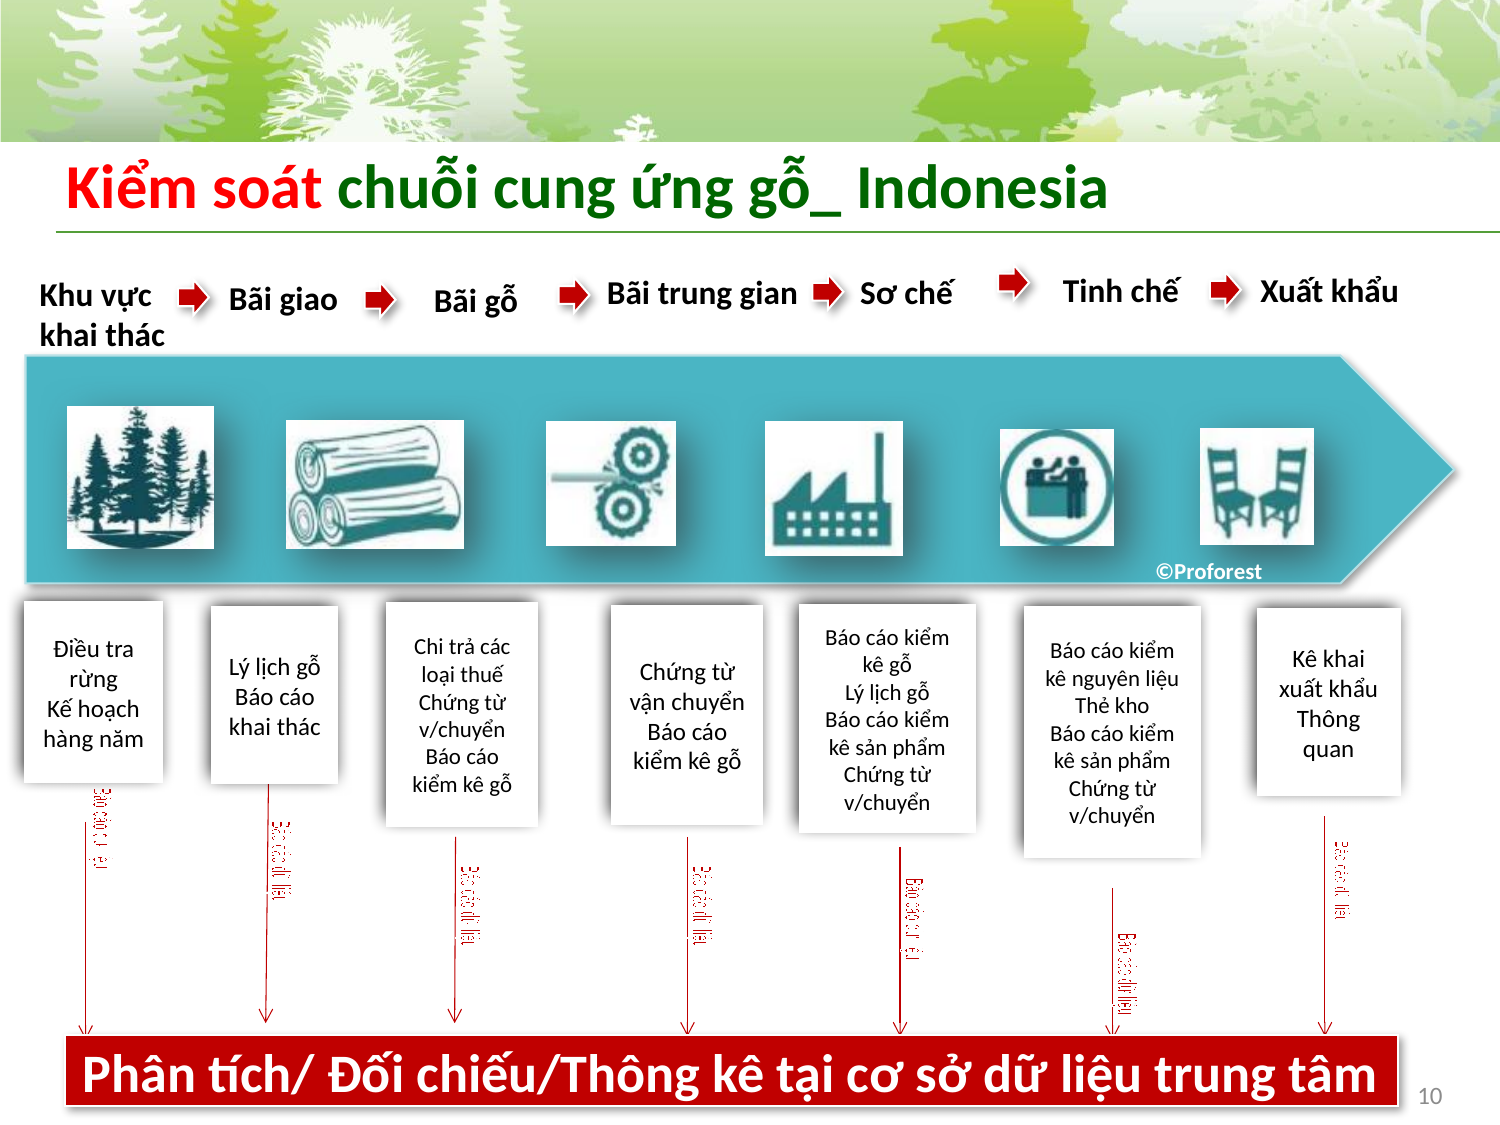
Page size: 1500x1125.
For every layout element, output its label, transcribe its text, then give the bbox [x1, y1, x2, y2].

title Kiểm soát chuỗi cung ứng gỗ_ Indonesia [51, 139, 1346, 237]
text_box Báo cáo dữ liệu [692, 889, 713, 908]
text_box Khu vực khai thác [24, 265, 181, 361]
text_box Báo cáo dữ liệu [1331, 904, 1351, 922]
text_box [265, 765, 269, 1024]
text_box [557, 274, 591, 316]
text_box Phân tích/ Đối chiếu/Thông kê tại cơ sở dữ liệu trung tâm [64, 1034, 1399, 1107]
text_box Báo cáo dữ liệu [692, 929, 713, 947]
text_box Tinh chế [1048, 261, 1195, 317]
text_box Báo cáo dữ liệu [904, 878, 925, 899]
text_box Báo cáo dữ liệu [271, 866, 292, 881]
text_box Chi trả các loại thuế Chứng từ v/chuyển Báo cáo kiểm kê gỗ [386, 602, 538, 827]
text_box Báo cáo kiểm kê gỗ Lý lịch gỗ Báo cáo kiểm kê sản phẩm Chứng từ v/chuyển [799, 604, 976, 833]
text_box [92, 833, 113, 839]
text_box ©Proforest [1140, 584, 1349, 592]
text_box Báo cáo dữ liệu [1117, 933, 1138, 954]
text_box Điều tra rừng Kế hoạch hàng năm [24, 601, 163, 783]
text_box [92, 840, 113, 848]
text_box Chứng từ vận chuyển Báo cáo kiểm kê gỗ [611, 605, 763, 825]
text_box Bãi gỗ [418, 271, 534, 327]
text_box Báo cáo dữ liệu [460, 866, 481, 886]
text_box Báo cáo dữ liệu [271, 884, 292, 902]
text_box Sơ chế [845, 263, 968, 319]
text_box [997, 261, 1031, 304]
text_box [176, 276, 211, 319]
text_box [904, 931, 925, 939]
text_box Báo cáo dữ liệu [92, 790, 113, 808]
text_box Báo cáo dữ liệu [92, 854, 113, 869]
text_box Báo cáo dữ liệu [460, 911, 481, 926]
text_box [811, 271, 845, 313]
text_box Kê khai xuất khẩu Thông quan [1257, 608, 1401, 796]
text_box Báo cáo dữ liệu [692, 866, 713, 886]
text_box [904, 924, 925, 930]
text_box Báo cáo dữ liệu [460, 889, 481, 908]
text_box Báo cáo dữ liệu [904, 902, 925, 921]
text_box Lý lịch gỗ Báo cáo khai thác [211, 606, 338, 784]
text_box Báo cáo dữ liệu [271, 844, 292, 863]
text_box Báo cáo dữ liệu [1117, 996, 1138, 1015]
text_box [363, 279, 397, 321]
text_box Báo cáo kiểm kê nguyên liệu Thẻ kho Báo cáo kiểm kê sản phẩm Chứng từ v/chuyển [1024, 606, 1201, 858]
text_box [1208, 269, 1243, 311]
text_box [25, 355, 1455, 584]
text_box Báo cáo dữ liệu [1334, 864, 1350, 883]
text_box Báo cáo dữ liệu [460, 929, 481, 947]
text_box Bãi trung gian [592, 263, 814, 319]
text_box Xuất khẩu [1245, 261, 1414, 317]
text_box Báo cáo dữ liệu [1334, 841, 1350, 861]
picture [0, 0, 1500, 142]
text_box Báo cáo dữ liệu [1117, 957, 1138, 976]
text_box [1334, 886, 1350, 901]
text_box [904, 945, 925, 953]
slide_number 10 [1120, 1065, 1458, 1125]
text_box Báo cáo dữ liệu [692, 911, 713, 926]
text_box Bãi giao [214, 269, 361, 325]
